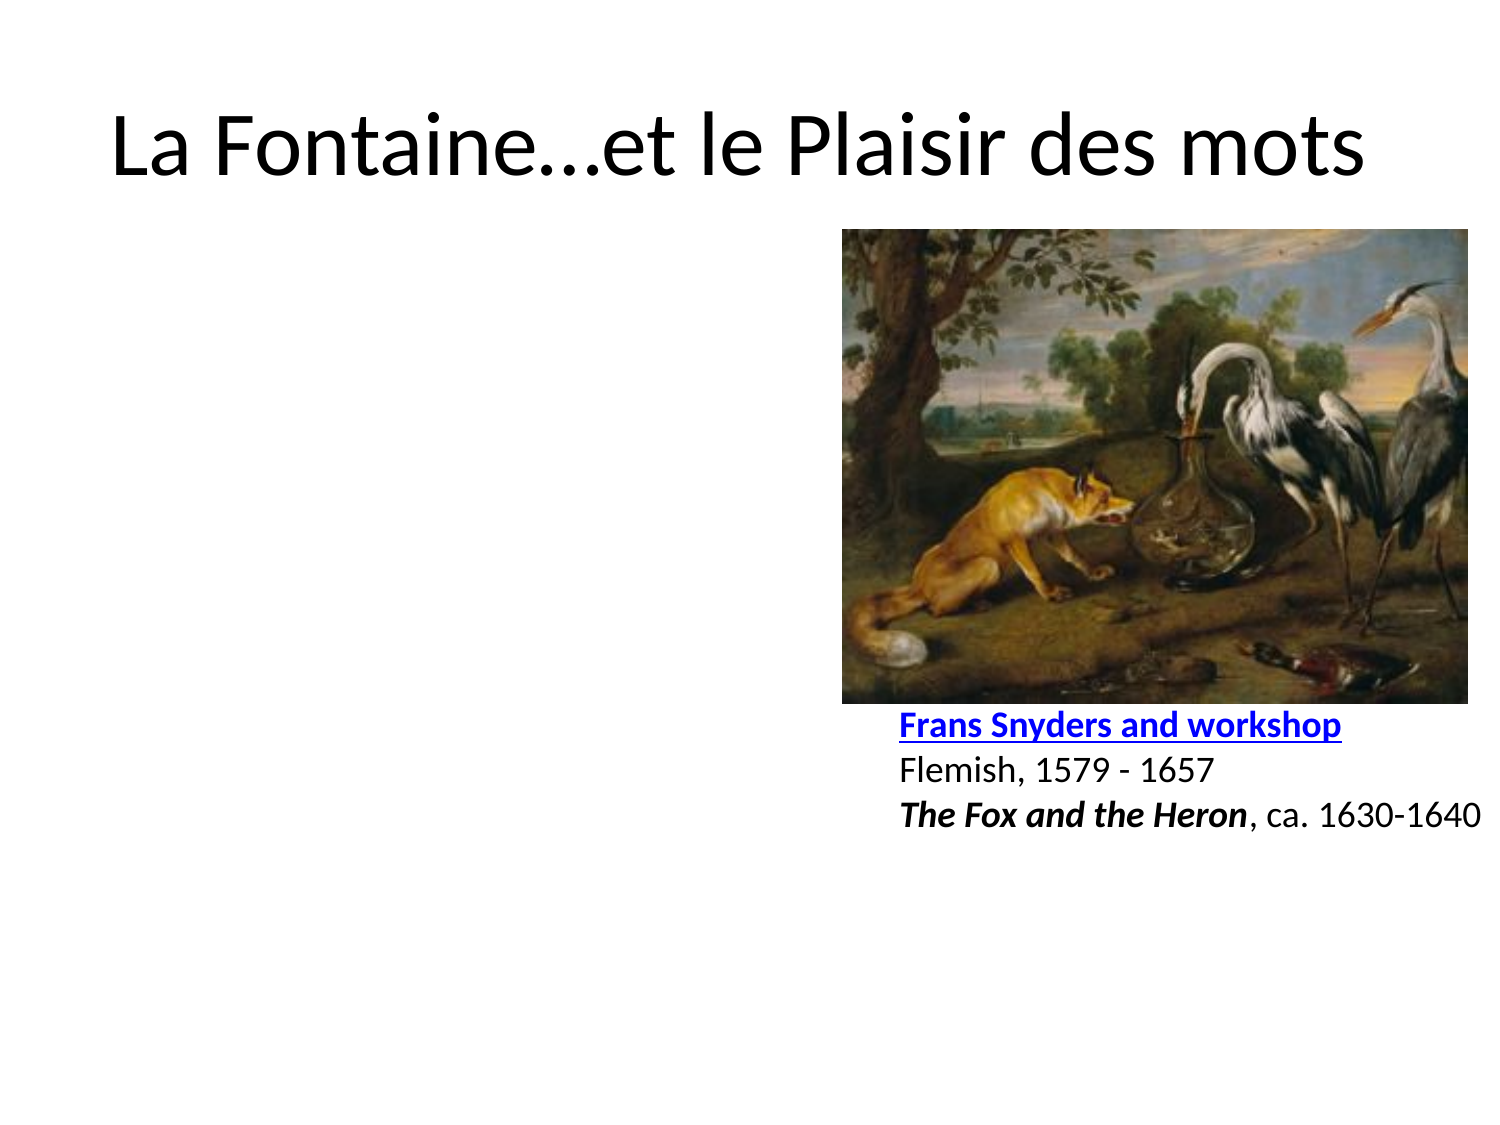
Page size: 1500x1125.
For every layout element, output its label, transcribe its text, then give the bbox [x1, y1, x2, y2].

text_box Frans Snyders and workshop Flemish, 1579 - 1657 The Fox and the Heron, ca. 1630-1640 [884, 692, 1497, 933]
title La Fontaine…et le Plaisir des mots [75, 45, 1425, 233]
picture [841, 228, 1468, 705]
